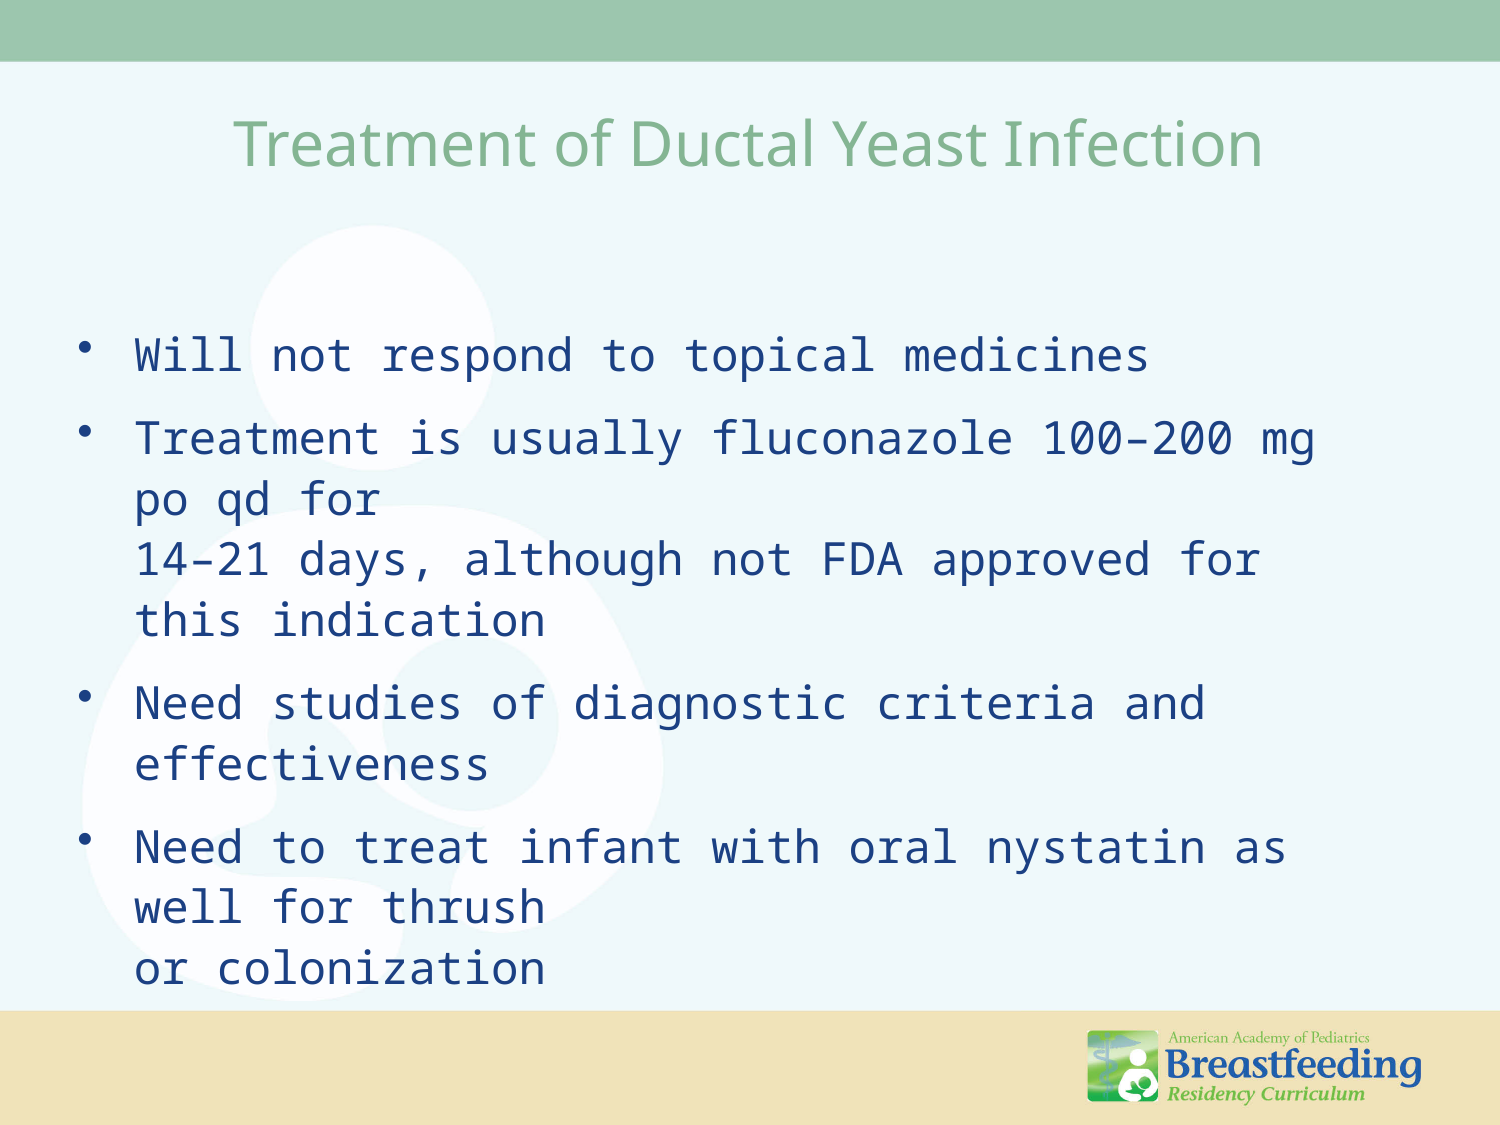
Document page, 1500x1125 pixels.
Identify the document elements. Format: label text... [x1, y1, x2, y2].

title Treatment of Ductal Yeast Infection [74, 62, 1426, 221]
list Will not respond to topical medicines Treatment is usually fluconazole 100–200 mg po qd for 14–21 days, although not FDA approved for this indication Need studies of diagnostic criteria and effectiveness Need to treat infant with oral nystatin as well for thrush or colonization [62, 312, 1413, 926]
picture [0, 0, 1500, 1125]
